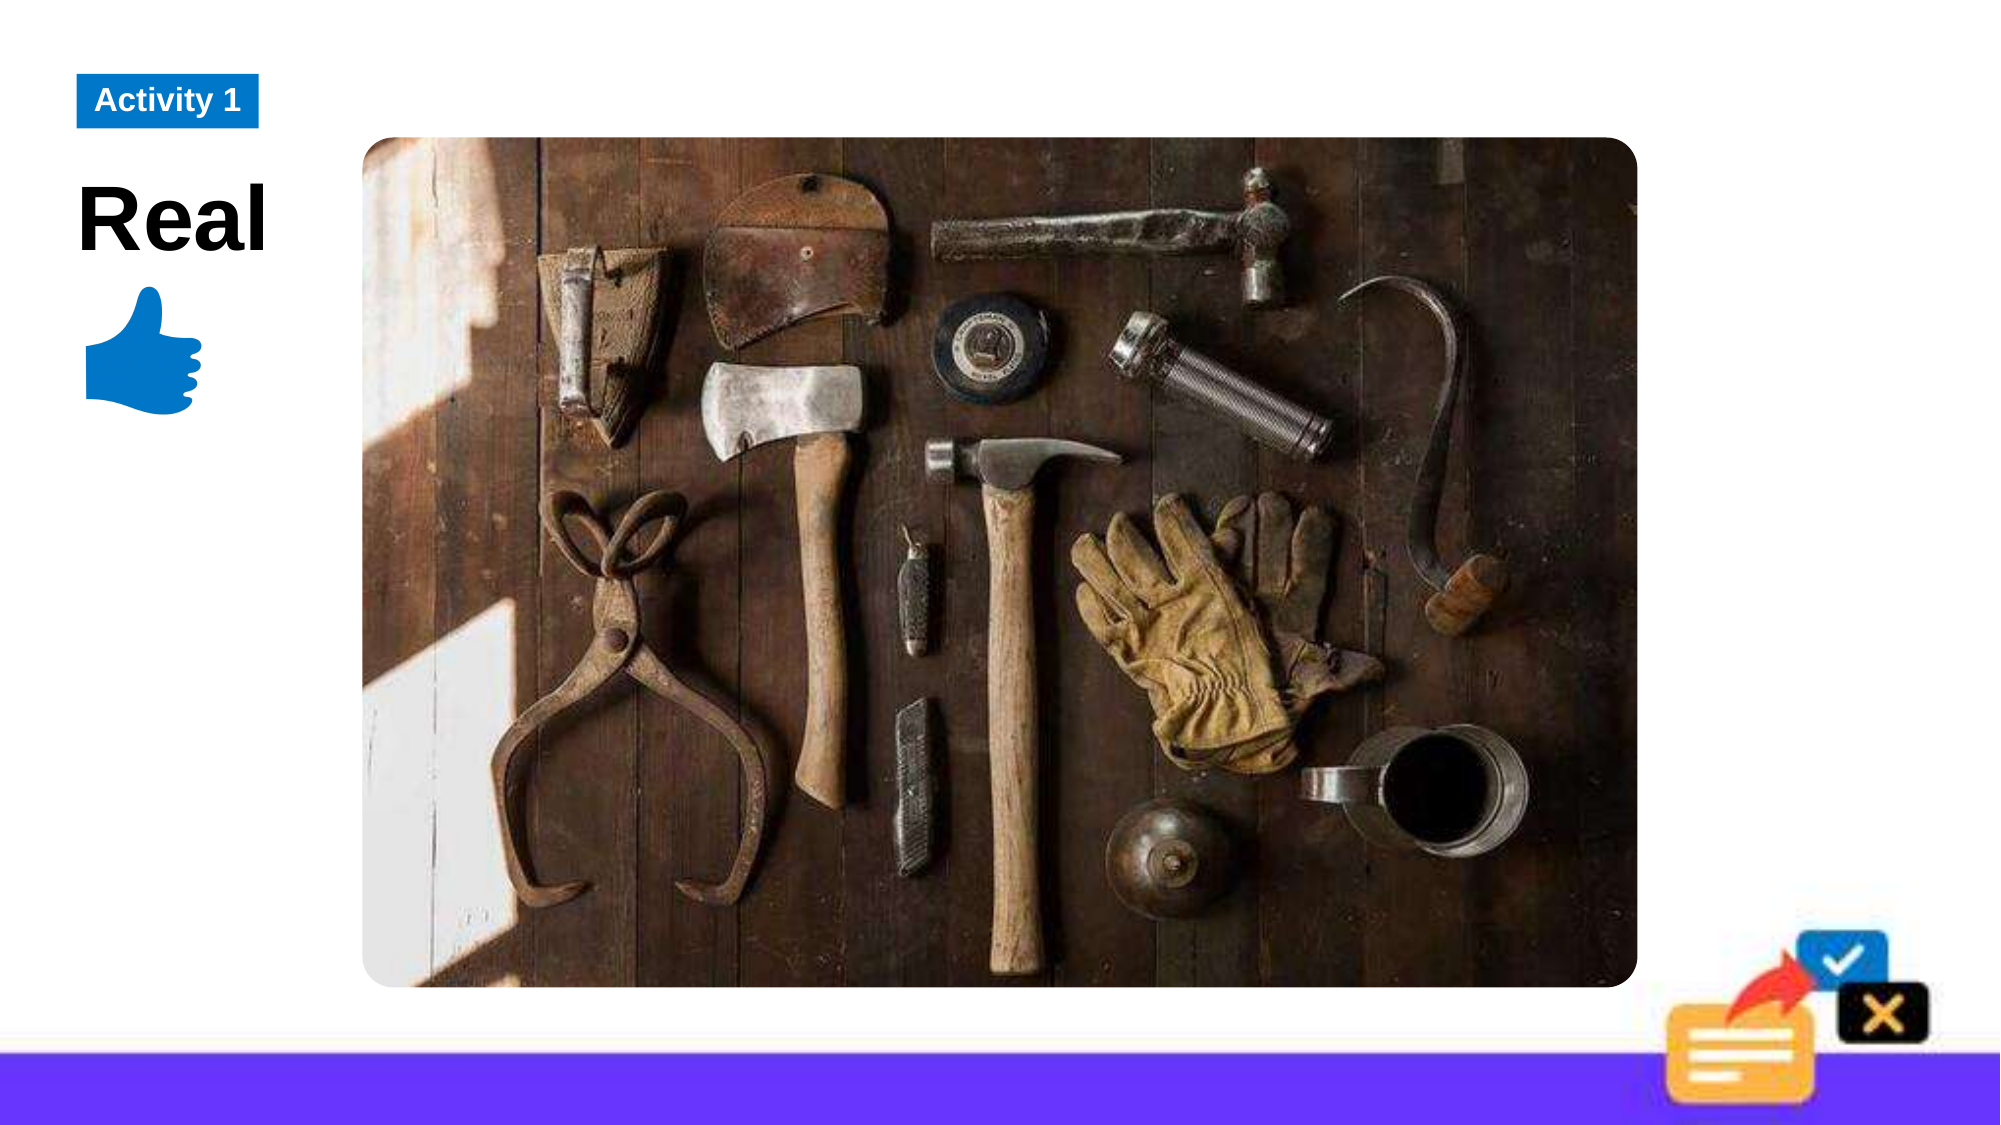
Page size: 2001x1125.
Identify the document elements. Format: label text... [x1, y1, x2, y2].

text_box Real [76, 171, 352, 459]
text_box Activity 1 [76, 73, 259, 129]
picture [0, 0, 2000, 1125]
